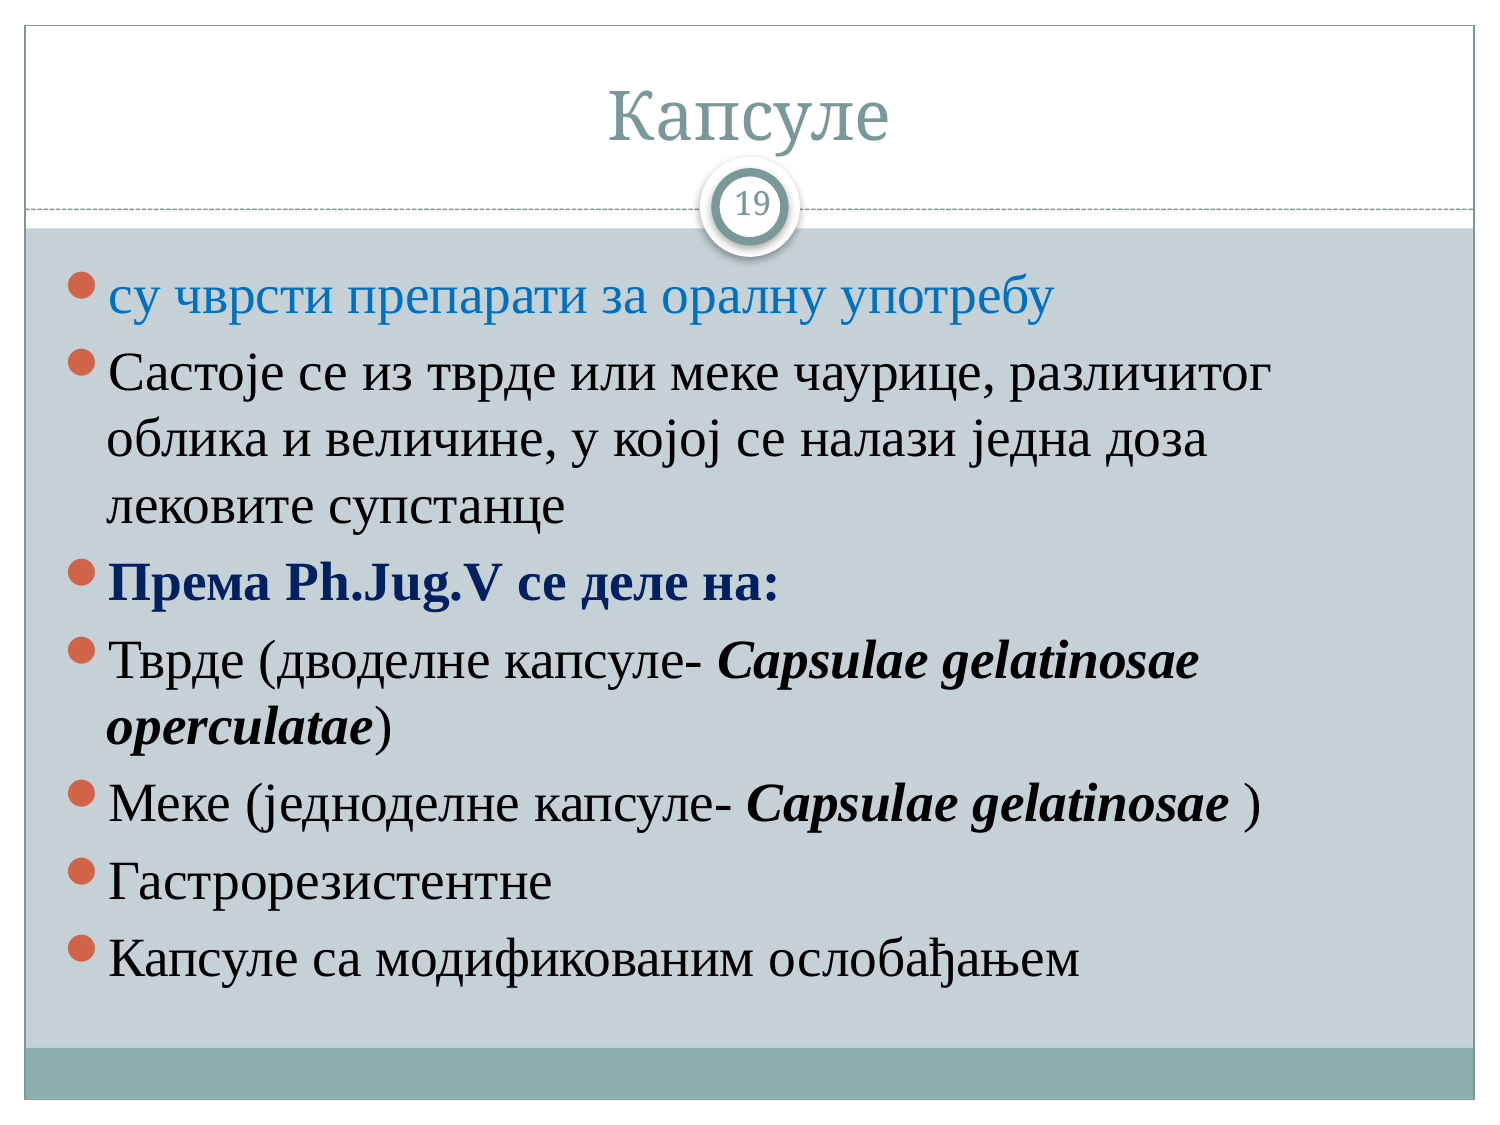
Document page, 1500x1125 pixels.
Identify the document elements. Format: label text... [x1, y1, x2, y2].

title Капсуле [49, 37, 1450, 162]
list cу чврсти препарати за оралну употребу Састоје се из тврде или меке чаурице, различитог облика и величине, у којој се налази једна доза лековите супстанце Према Ph.Jug.V се деле на: Тврде (дводелне капсуле- Capsulae gelatinosae operculatae) Меке (једноделне капсуле- Capsulae gelatinosae ) Гастрорезистентне Капсуле са модификованим ослобађањем [49, 250, 1445, 1001]
slide_number 19 [715, 168, 791, 241]
